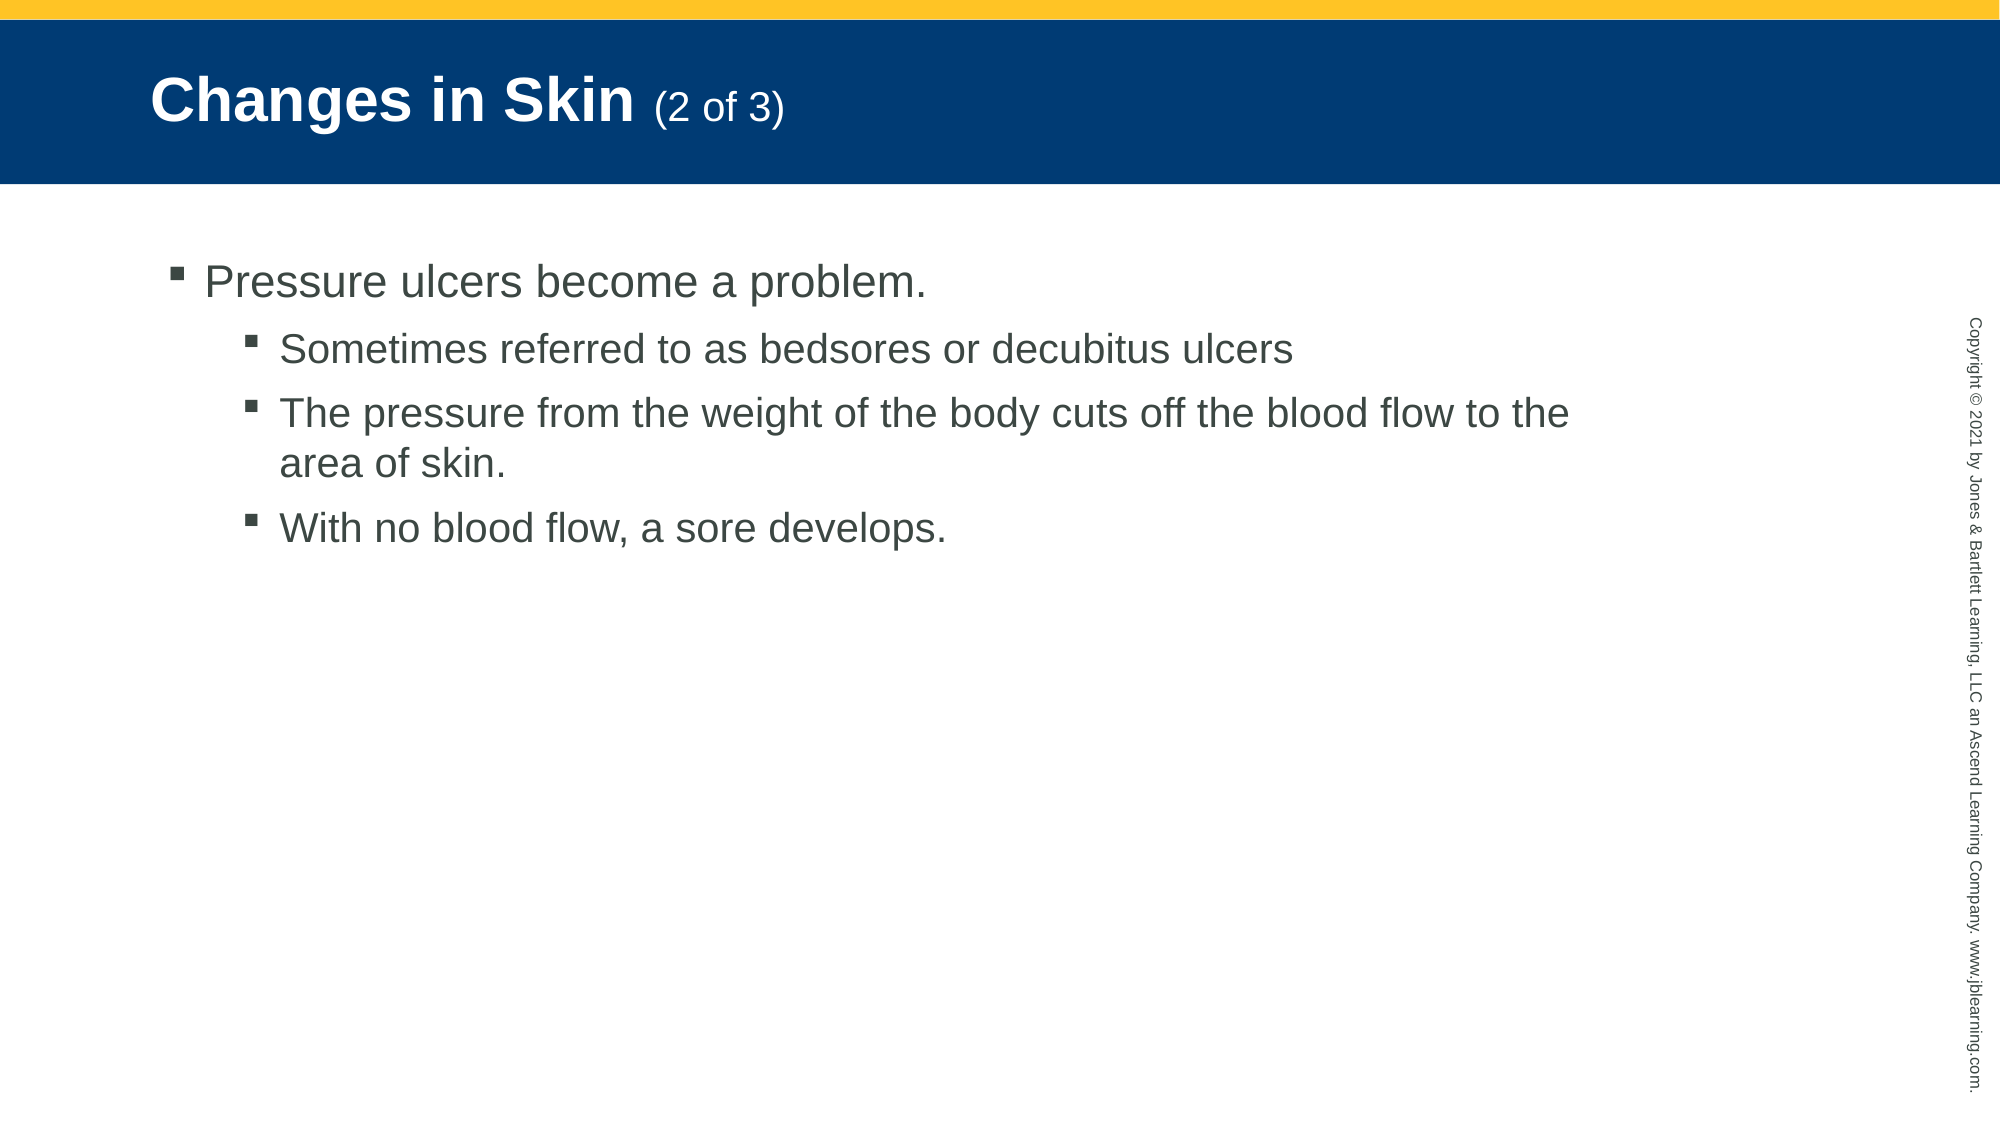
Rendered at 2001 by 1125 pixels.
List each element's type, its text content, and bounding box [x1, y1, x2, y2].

title Changes in Skin (2 of 3) [0, 19, 2000, 185]
list Pressure ulcers become a problem. Sometimes referred to as bedsores or decubitus ulcers The pressure from the weight of the body cuts off the blood flow to the area of skin. With no blood flow, a sore develops. [151, 244, 1698, 1016]
